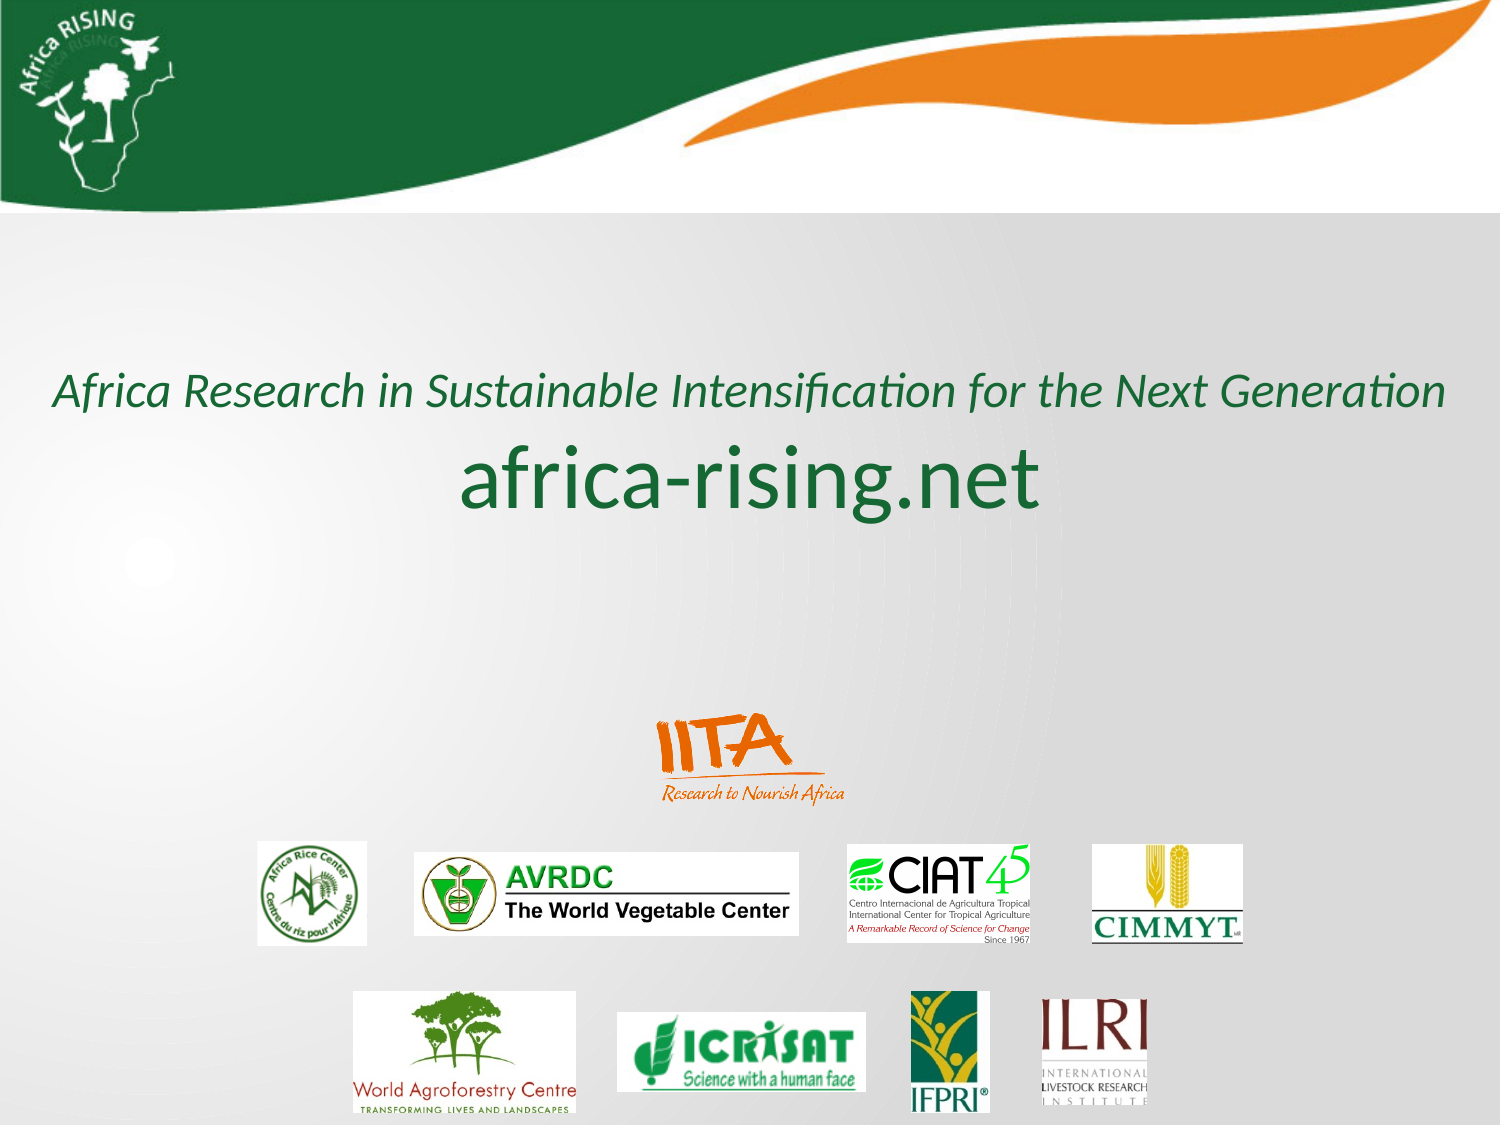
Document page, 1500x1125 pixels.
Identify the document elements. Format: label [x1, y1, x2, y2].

picture [655, 712, 845, 807]
picture [257, 841, 368, 946]
picture [353, 991, 576, 1113]
picture [847, 844, 1030, 943]
picture [1042, 999, 1147, 1105]
picture [1092, 844, 1243, 944]
picture [414, 852, 799, 936]
picture [0, 0, 1500, 213]
picture [911, 991, 990, 1113]
picture [617, 1012, 866, 1092]
